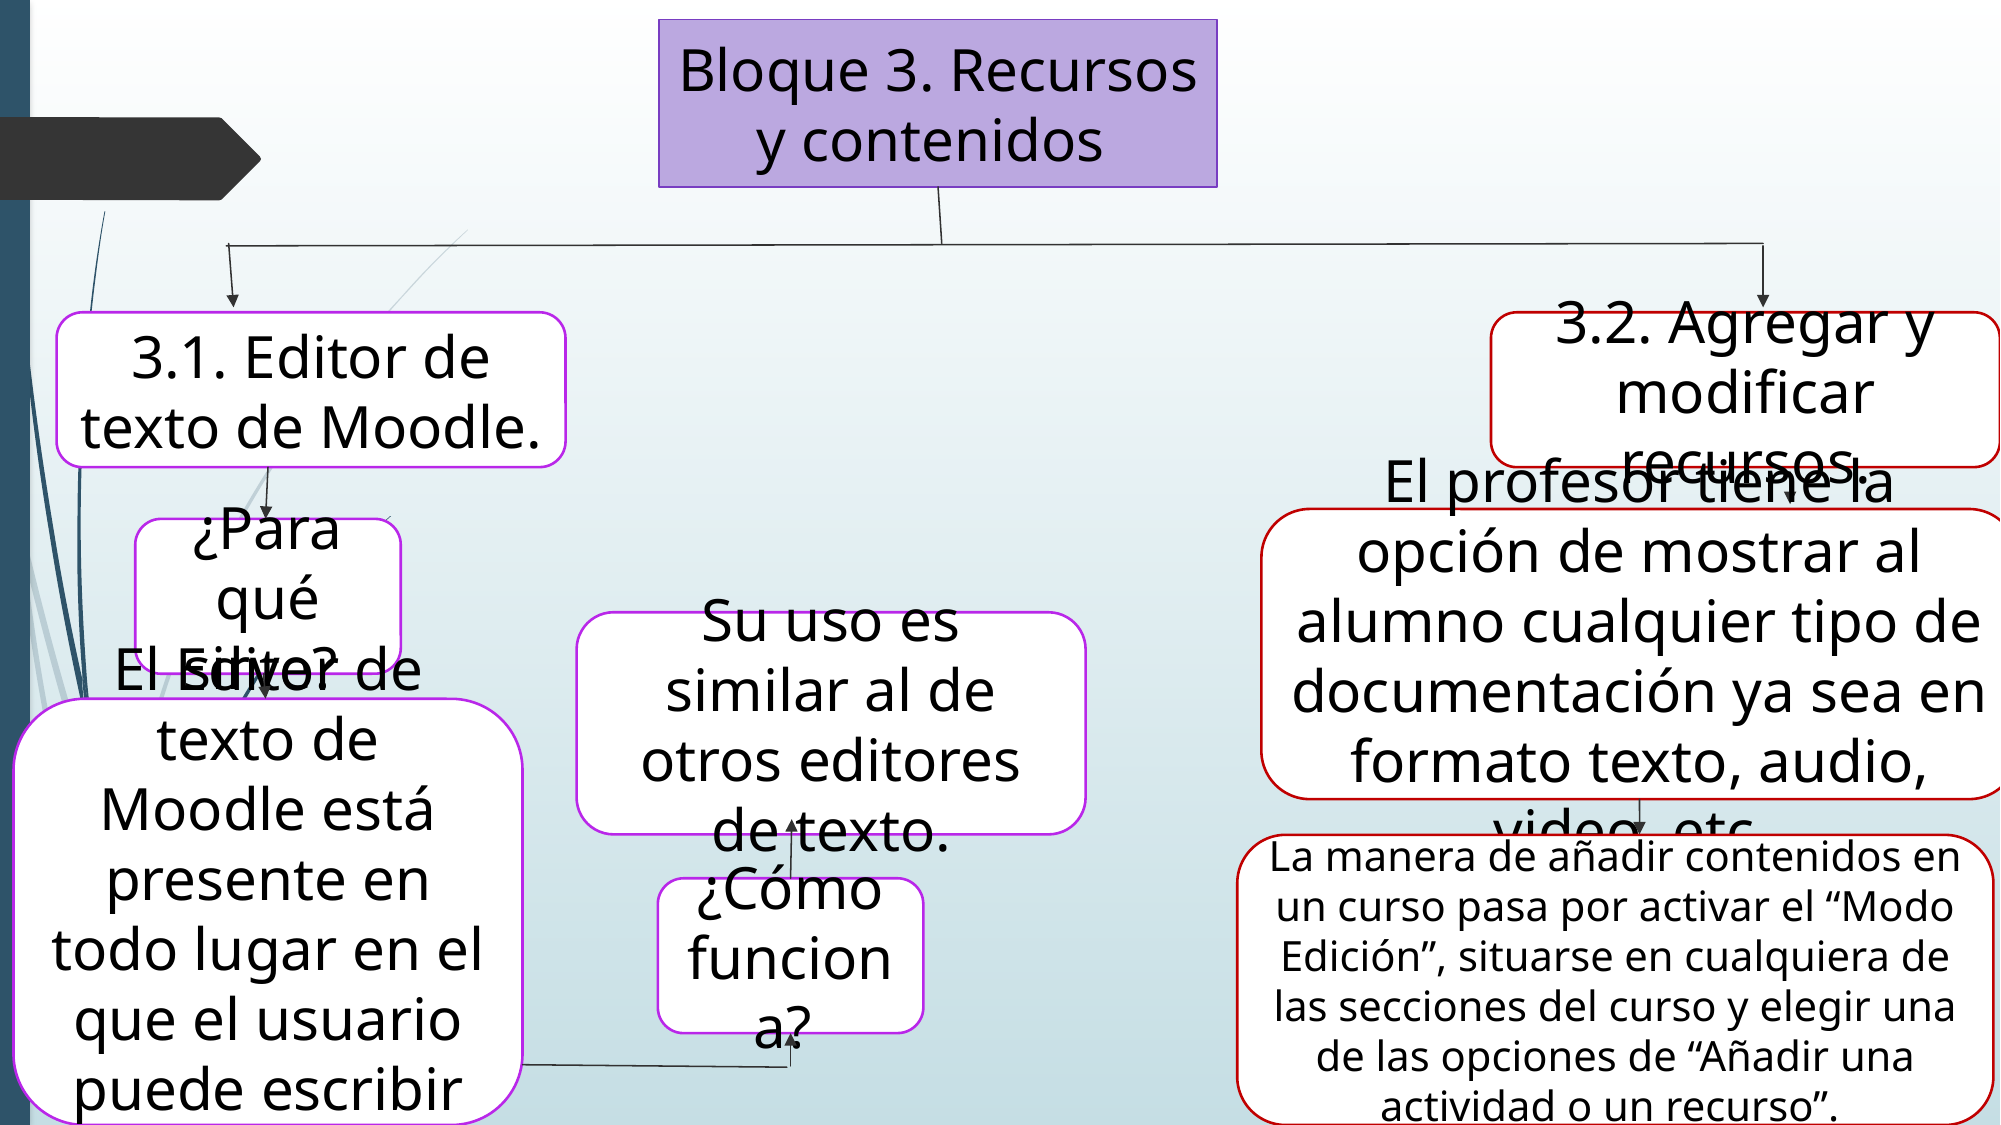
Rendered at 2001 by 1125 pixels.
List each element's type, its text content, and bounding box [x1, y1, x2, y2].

text_box La manera de añadir contenidos en un curso pasa por activar el “Modo Edición”, situarse en cualquiera de las secciones del curso y elegir una de las opciones de “Añadir una actividad o un recurso”. [1235, 833, 1995, 1125]
text_box 3.2. Agregar y modificar recursos. [1489, 310, 2000, 469]
text_box El Editor de texto de Moodle está presente en todo lugar en el que el usuario puede escribir unas líneas. [12, 697, 524, 1125]
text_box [234, 243, 1764, 247]
text_box ¿Para qué sirve? [133, 517, 403, 676]
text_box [937, 186, 942, 242]
text_box ¿Cómo funciona? [656, 876, 925, 1035]
text_box 3.1. Editor de texto de Moodle. [55, 310, 567, 469]
text_box Su uso es similar al de otros editores de texto. [575, 610, 1087, 836]
list Bloque 3. Recursos y contenidos [658, 19, 1218, 188]
text_box El profesor tiene la opción de mostrar al alumno cualquier tipo de documentación ya sea en formato texto, audio, video, etc. [1260, 507, 2000, 801]
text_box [522, 1064, 787, 1068]
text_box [228, 243, 234, 308]
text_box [265, 466, 269, 519]
